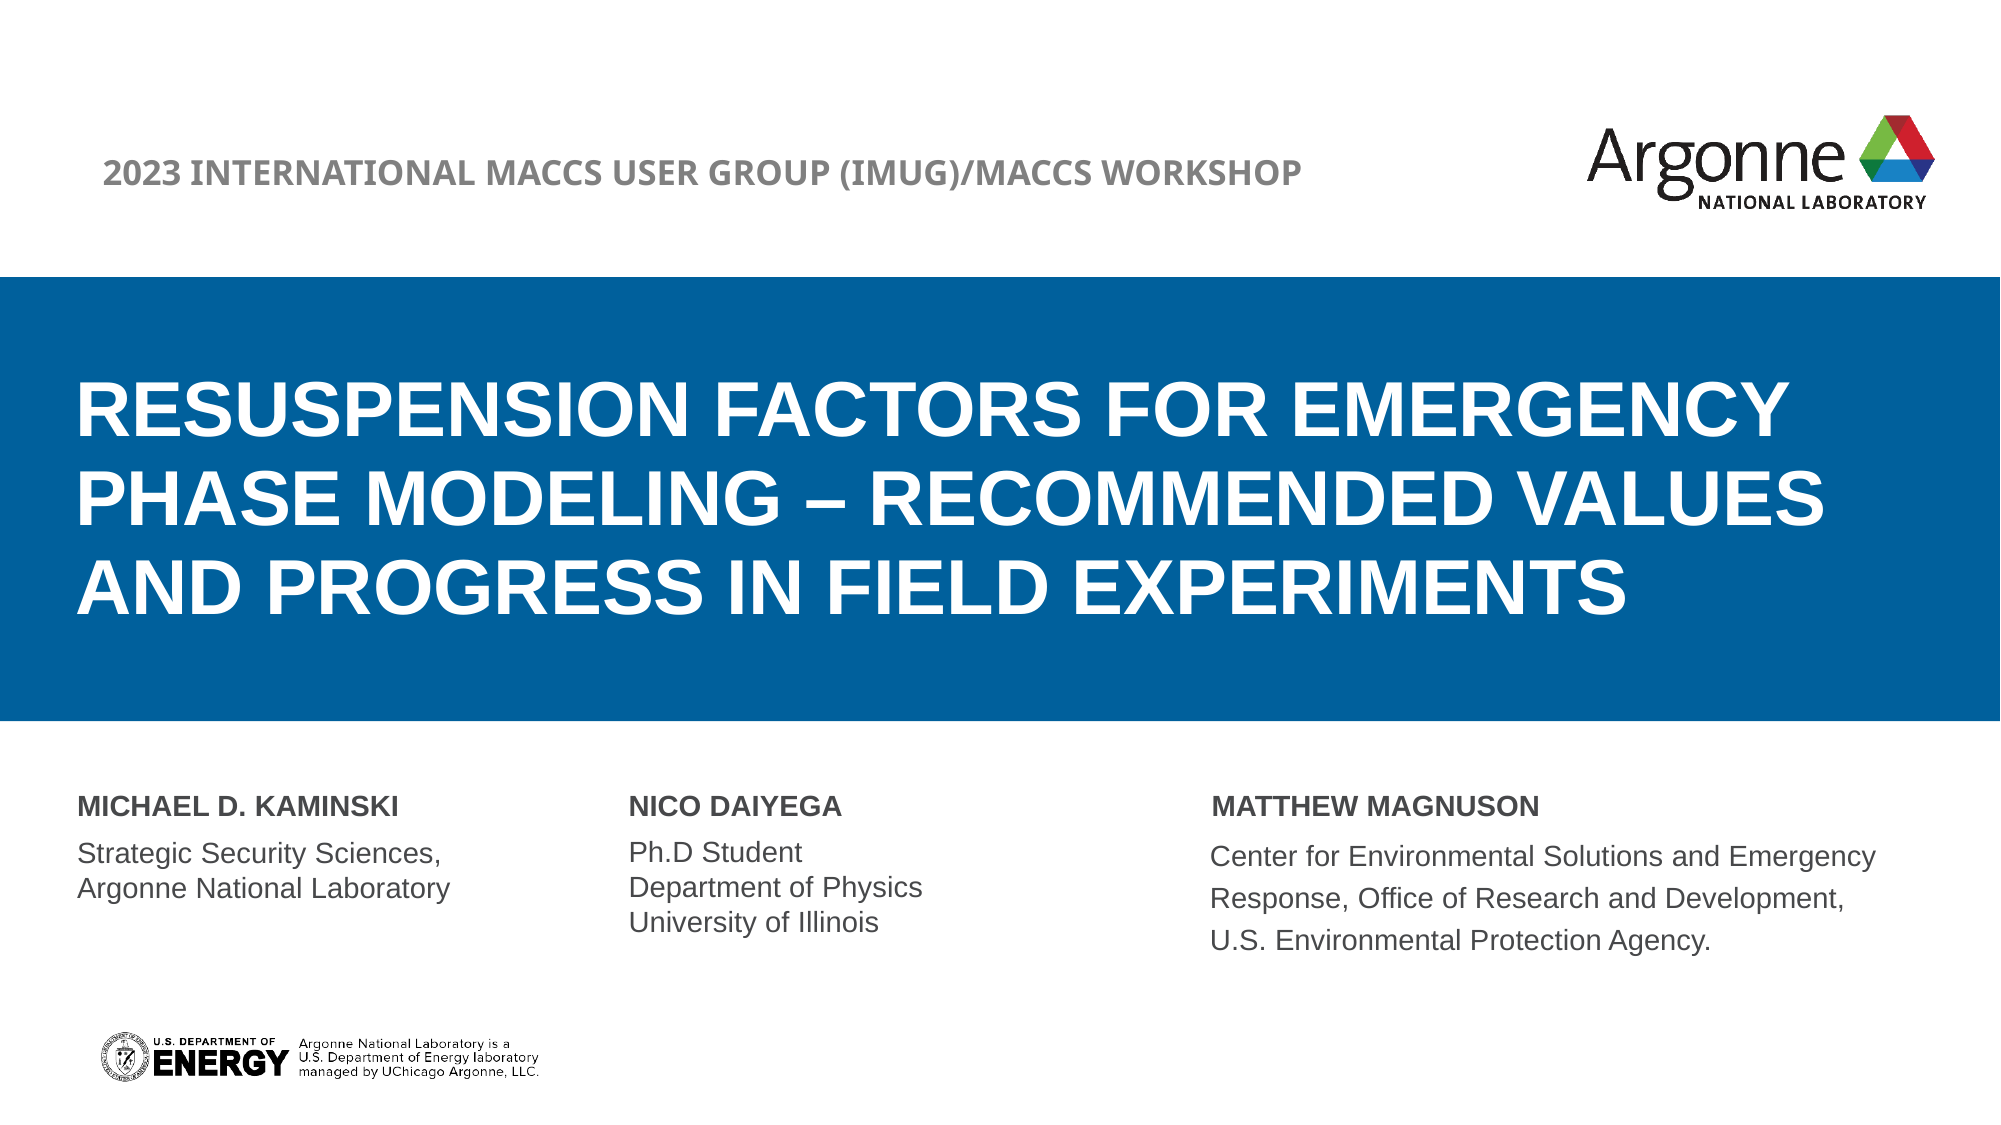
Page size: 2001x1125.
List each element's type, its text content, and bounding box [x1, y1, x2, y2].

title Resuspension Factors for Emergency Phase Modeling – Recommended Values and Progress in Field Experiments [0, 277, 1063, 722]
list 2023 International MACCS User Group (IMUG)/MACCS Workshop [102, 125, 1346, 193]
list Nico Daiyega [628, 769, 1254, 823]
picture [1569, 89, 1961, 231]
picture [96, 1028, 545, 1086]
text_box Matthew Magnuson [1211, 770, 1836, 823]
picture [1063, 276, 2000, 722]
list Michael D. Kaminski [77, 761, 629, 822]
list Ph.D Student Department of Physics University of Illinois [628, 833, 975, 975]
text_box Center for Environmental Solutions and Emergency Response, Office of Research and Development, U.S. Environmental Protection Agency. [1209, 829, 1900, 1022]
list Strategic Security Sciences, Argonne National Laboratory [77, 833, 519, 947]
